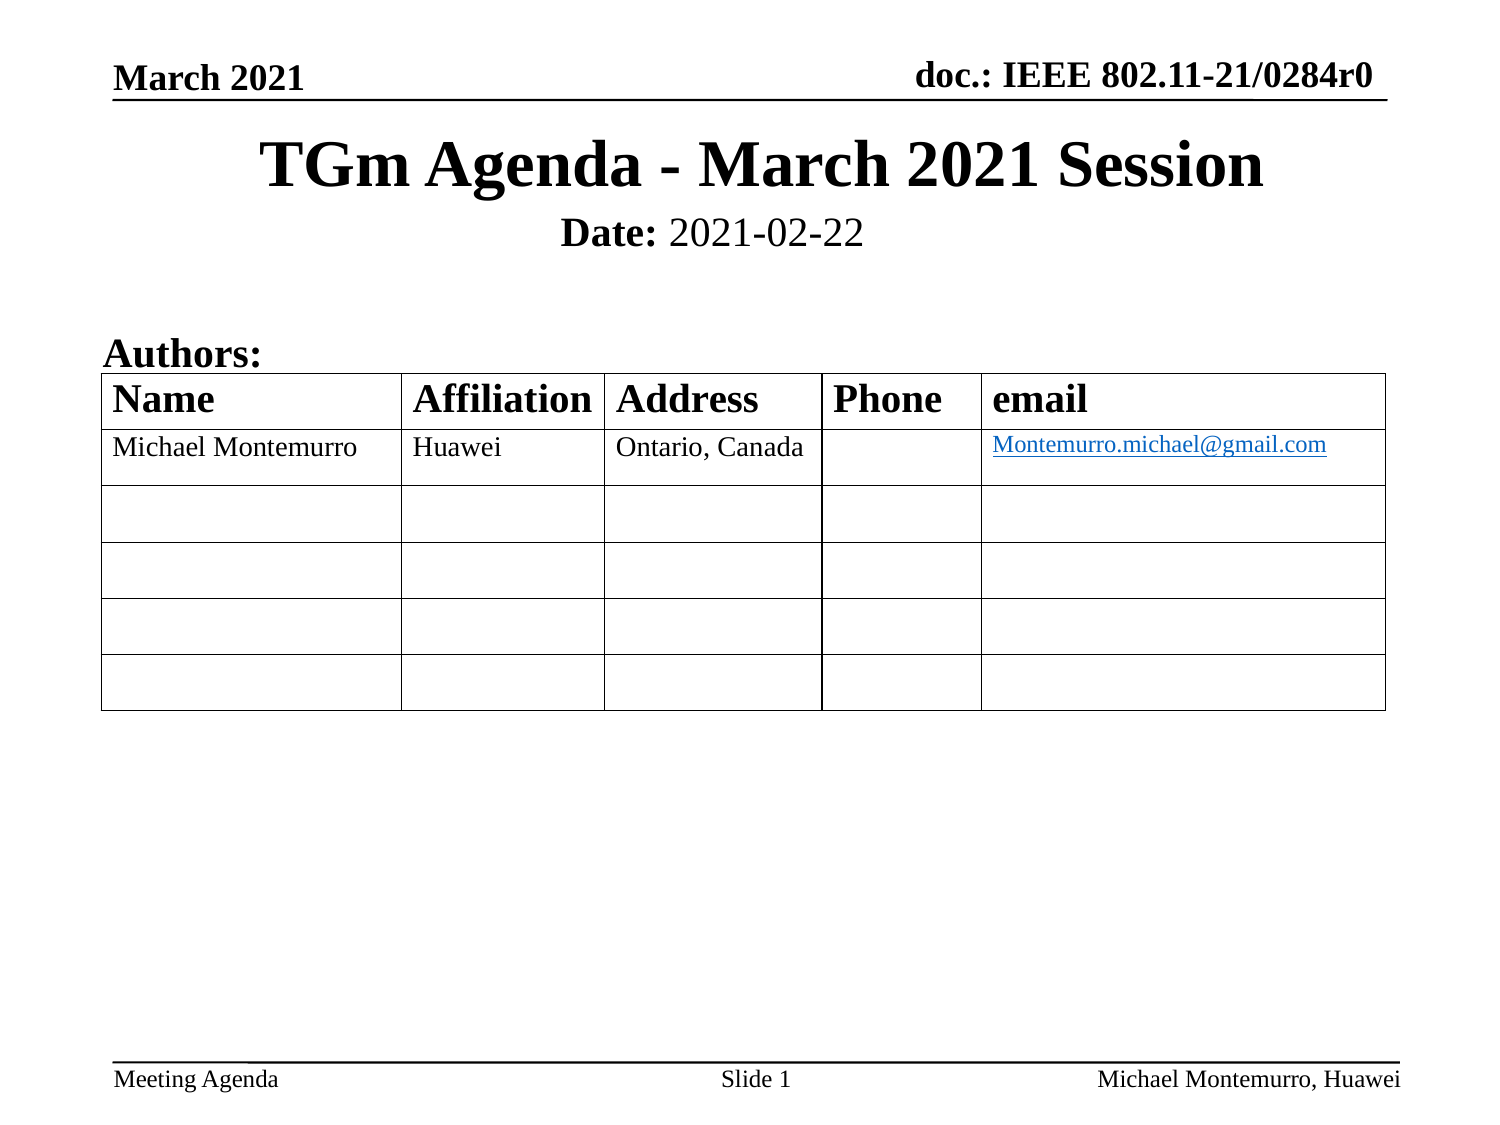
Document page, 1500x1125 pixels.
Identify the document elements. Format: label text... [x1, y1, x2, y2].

footer Michael Montemurro, Huawei [949, 1061, 1402, 1093]
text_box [85, 372, 1415, 784]
text_box Date: 2021-02-22 [75, 203, 1351, 267]
text_box Authors: [87, 318, 325, 371]
slide_number Slide 1 [712, 1061, 800, 1093]
text_box TGm Agenda - March 2021 Session [112, 112, 1413, 288]
